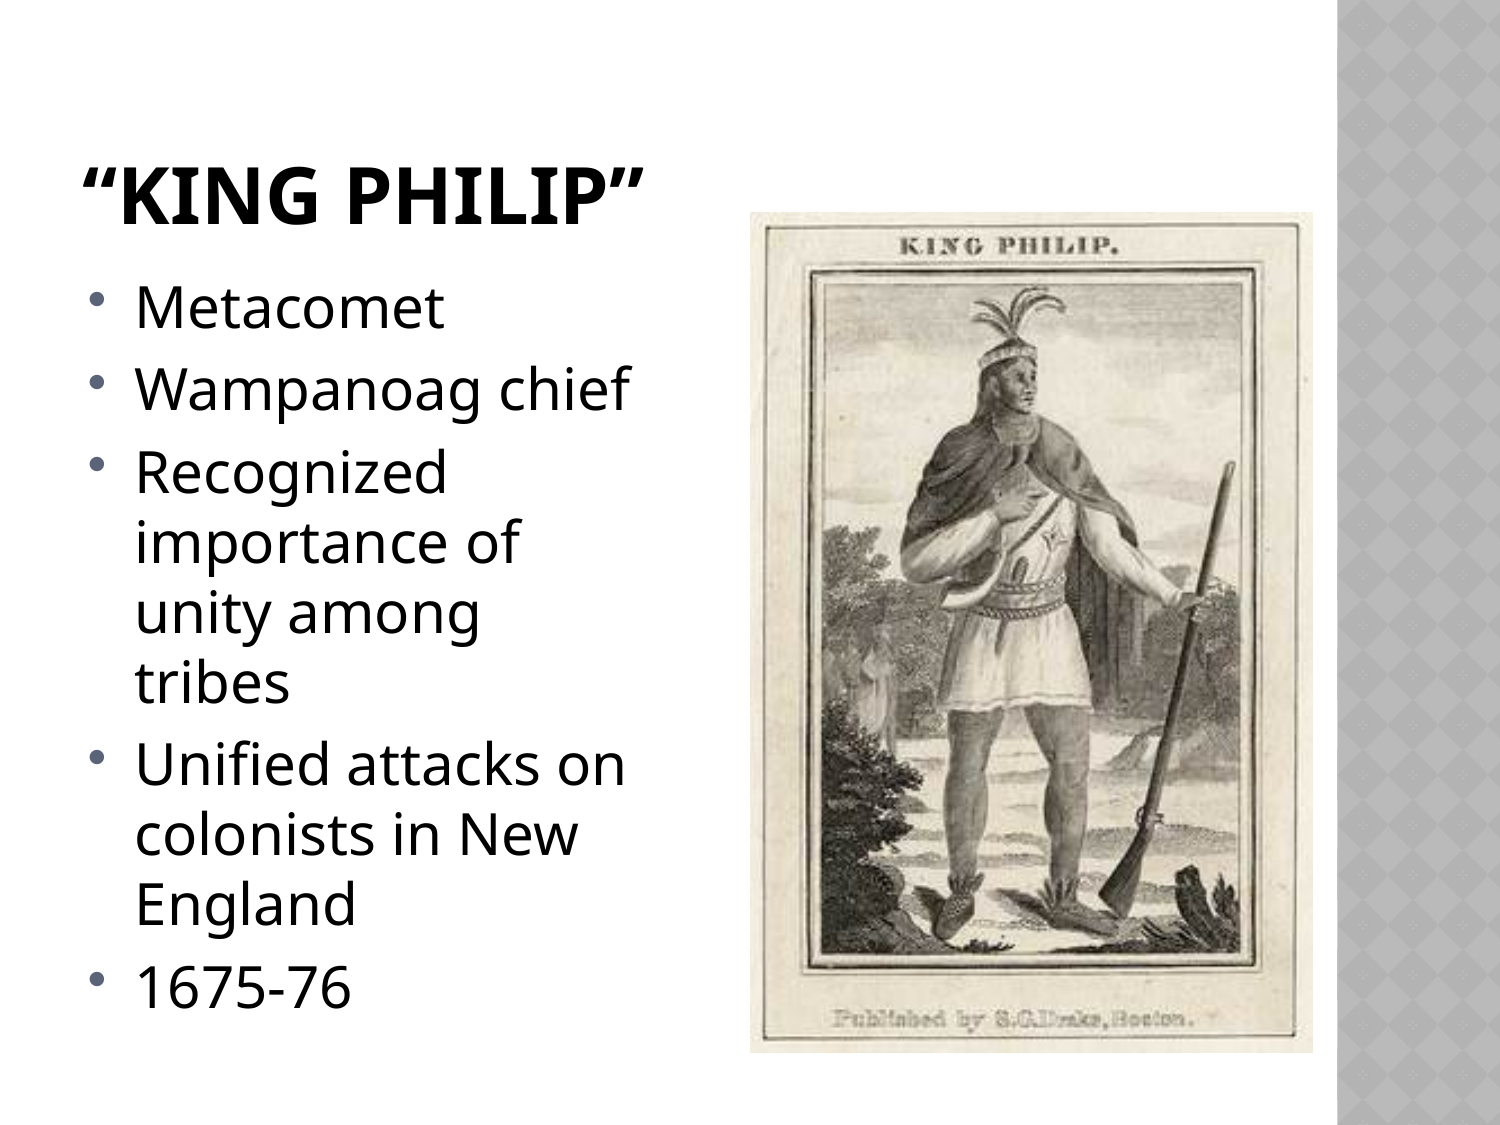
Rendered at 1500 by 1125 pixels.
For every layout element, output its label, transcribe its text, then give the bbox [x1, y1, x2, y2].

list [749, 211, 1314, 1053]
title “king Philip” [75, 52, 1263, 240]
list Metacomet Wampanoag chief Recognized importance of unity among tribes Unified attacks on colonists in New England 1675-76 [75, 262, 653, 1005]
